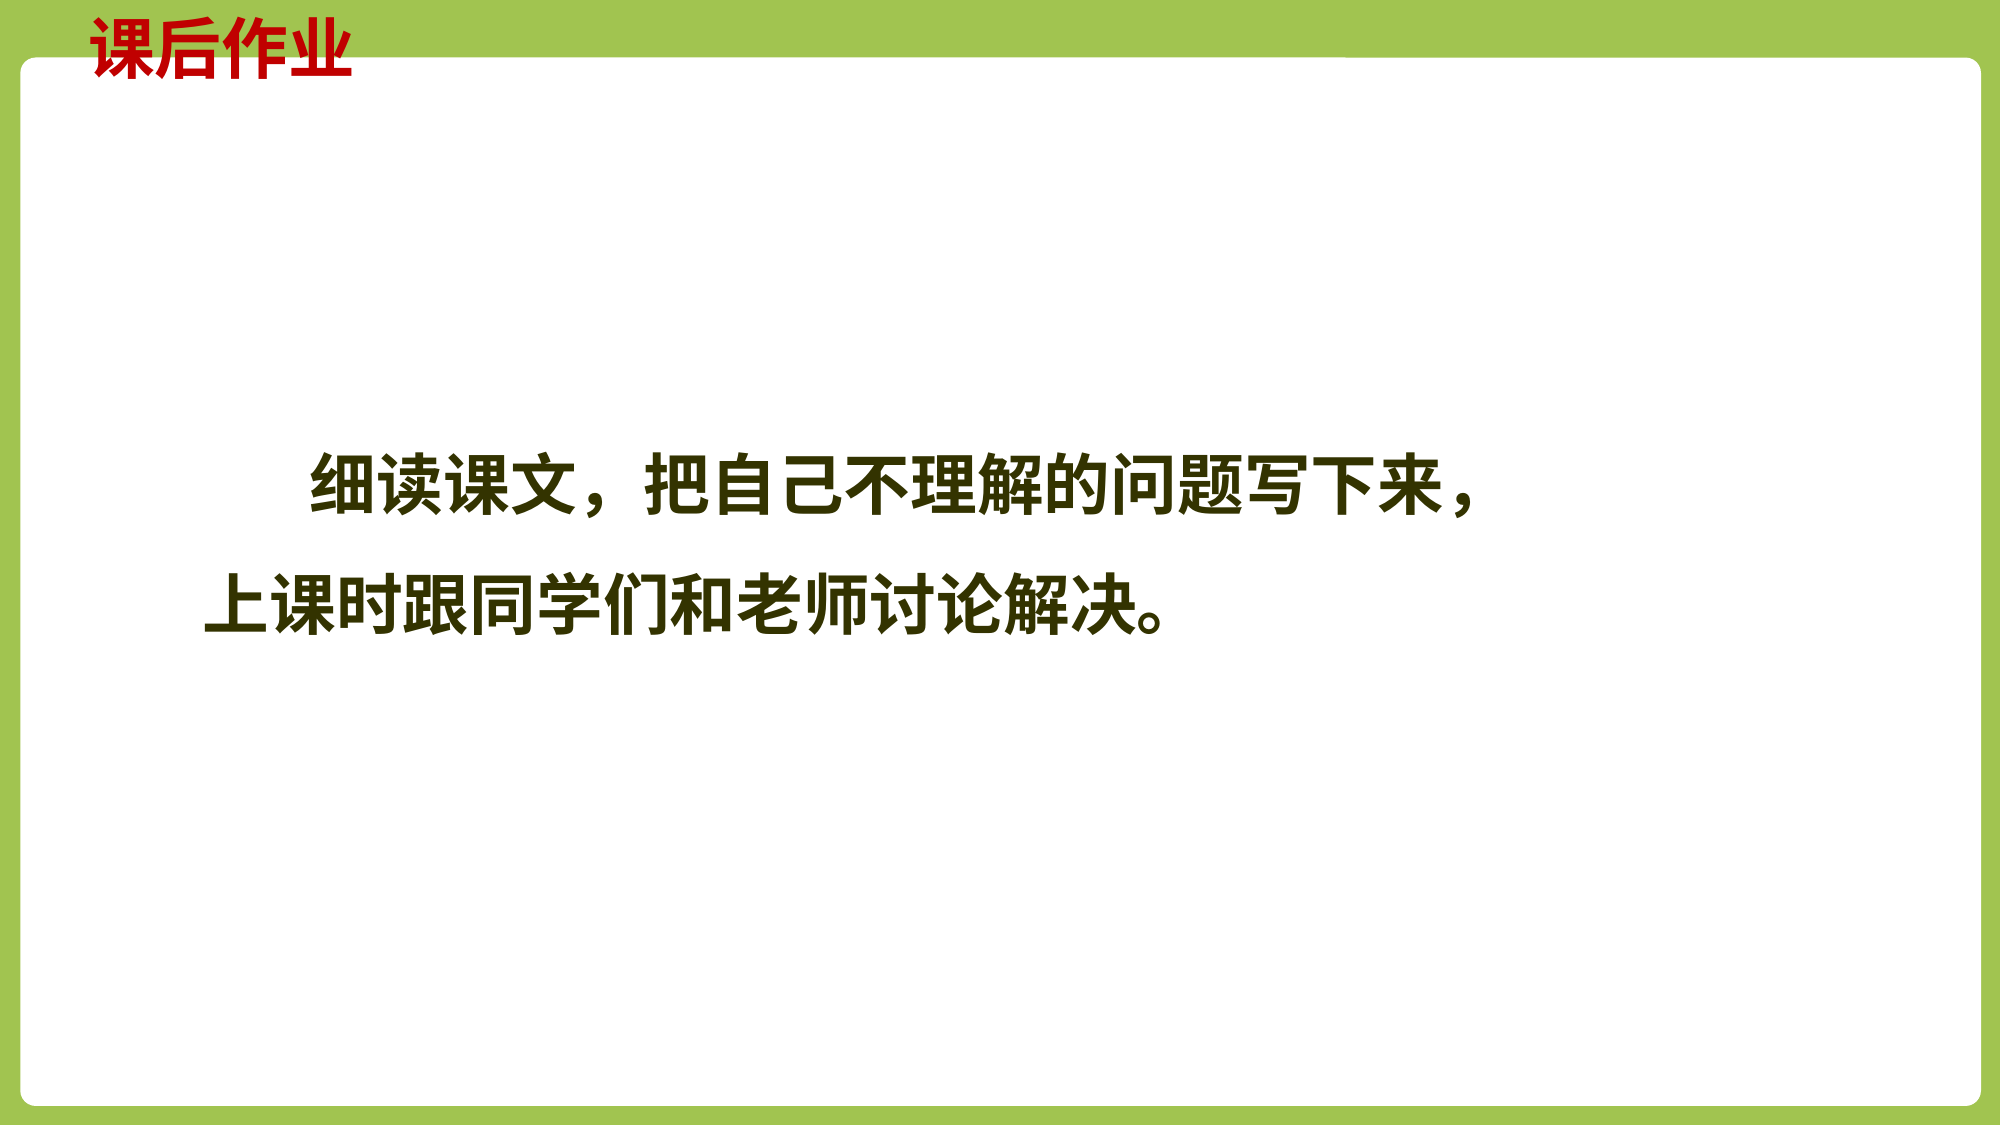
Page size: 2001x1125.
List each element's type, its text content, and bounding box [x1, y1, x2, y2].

text_box 课后作业 [73, 0, 450, 95]
text_box 细读课文，把自己不理解的问题写下来，上课时跟同学们和老师讨论解决。 [187, 395, 1502, 650]
